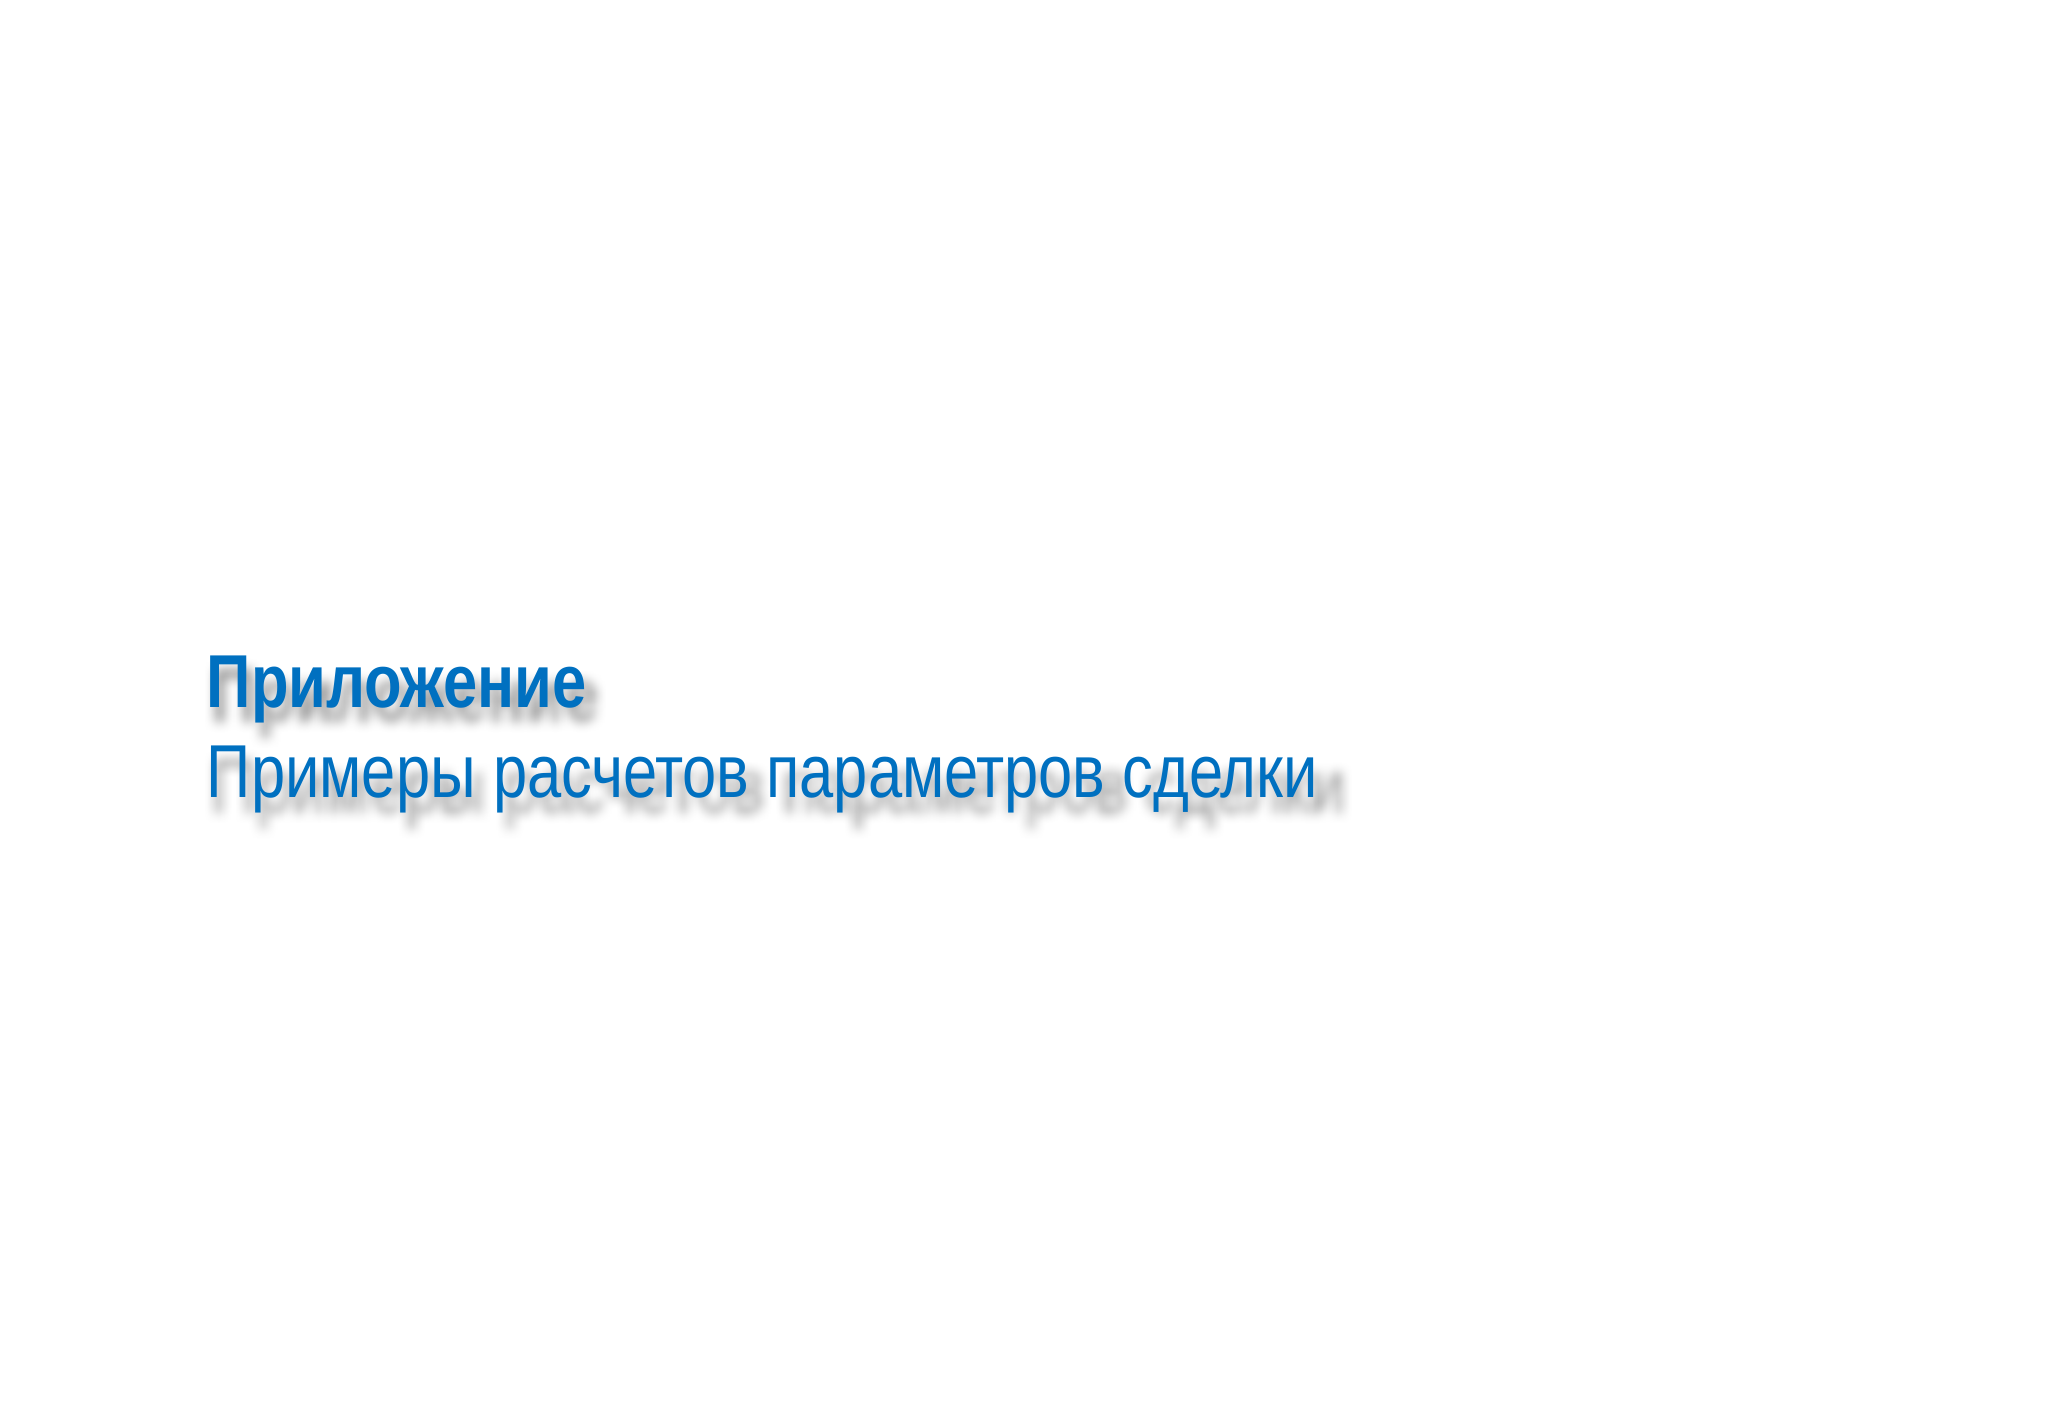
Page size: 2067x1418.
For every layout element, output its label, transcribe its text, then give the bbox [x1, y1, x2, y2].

title Приложение Примеры расчетов параметров сделки [191, 624, 1871, 979]
